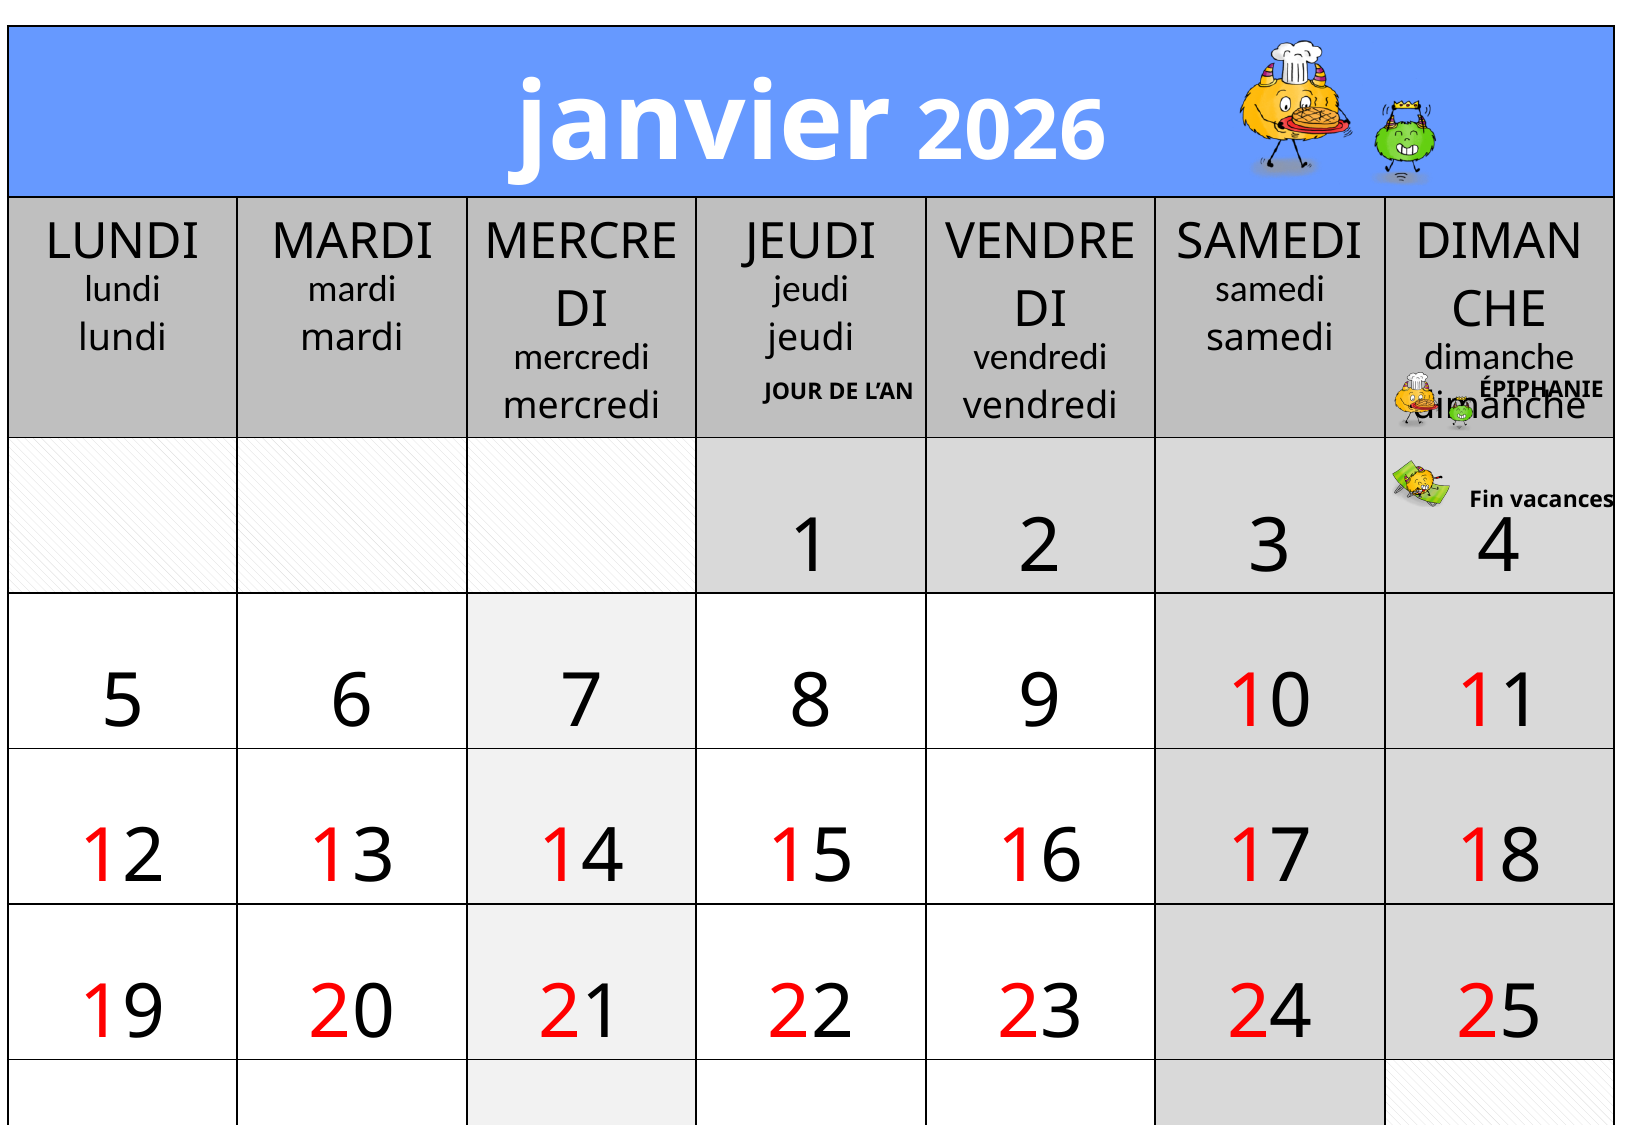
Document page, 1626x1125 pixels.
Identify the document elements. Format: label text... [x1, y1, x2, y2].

table_cell 3 [1156, 438, 1384, 592]
table_cell JEUDI jeudi jeudi [697, 198, 925, 437]
table_cell 7 [468, 594, 695, 748]
table_cell [468, 438, 695, 592]
table_cell 6 [238, 594, 466, 748]
table_cell 16 [927, 749, 1154, 903]
table_cell 5 [9, 594, 236, 748]
table_cell [238, 438, 466, 592]
table_cell 25 [1386, 905, 1613, 1059]
table_cell 14 [468, 749, 695, 903]
table_cell 29 [697, 1060, 925, 1125]
table_header janvier 2026 [9, 27, 1613, 196]
table_cell LUNDI lundi lundi [9, 198, 236, 437]
table_cell 18 [1386, 749, 1613, 903]
table_cell 30 [927, 1060, 1154, 1125]
table_cell DIMANCHE dimanche dimanche [1386, 198, 1613, 371]
picture [1209, 39, 1458, 186]
table_cell 20 [238, 905, 466, 1059]
table_cell [9, 438, 236, 592]
table_cell 1 [697, 438, 925, 592]
table_cell 24 [1156, 905, 1384, 1059]
table_cell 9 [927, 594, 1154, 748]
table_cell 21 [468, 905, 695, 1059]
table_cell 13 [238, 749, 466, 903]
table_cell [1386, 1060, 1613, 1125]
text_box ÉPIPHANIE [1464, 367, 1625, 410]
table_cell 8 [697, 594, 925, 748]
picture [1382, 372, 1482, 432]
table_cell MARDI mardi mardi [238, 198, 466, 437]
table_cell 23 [927, 905, 1154, 1059]
table_cell 10 [1156, 594, 1384, 748]
table_cell 17 [1156, 749, 1384, 903]
table_cell 31 [1156, 1060, 1384, 1125]
table_cell 26 [9, 1060, 236, 1125]
table_cell DIMANCHE dimanche dimanche [1483, 410, 1613, 437]
table_cell 19 [9, 905, 236, 1059]
table_cell SAMEDI samedi samedi [1156, 198, 1384, 437]
picture [1392, 460, 1450, 507]
table_cell 4 [1386, 438, 1613, 592]
table_cell 15 [697, 749, 925, 903]
table_cell MERCREDI mercredi mercredi [468, 198, 695, 437]
table_cell 28 [468, 1060, 695, 1125]
table_cell VENDREDI vendredi vendredi [927, 198, 1154, 437]
table_cell 27 [238, 1060, 466, 1125]
table_cell 22 [697, 905, 925, 1059]
text_box Fin vacances [1454, 477, 1625, 520]
text_box JOUR DE L’AN [730, 369, 929, 412]
table_cell 2 [927, 438, 1154, 592]
table_cell 12 [9, 749, 236, 903]
table_cell 11 [1386, 594, 1613, 748]
